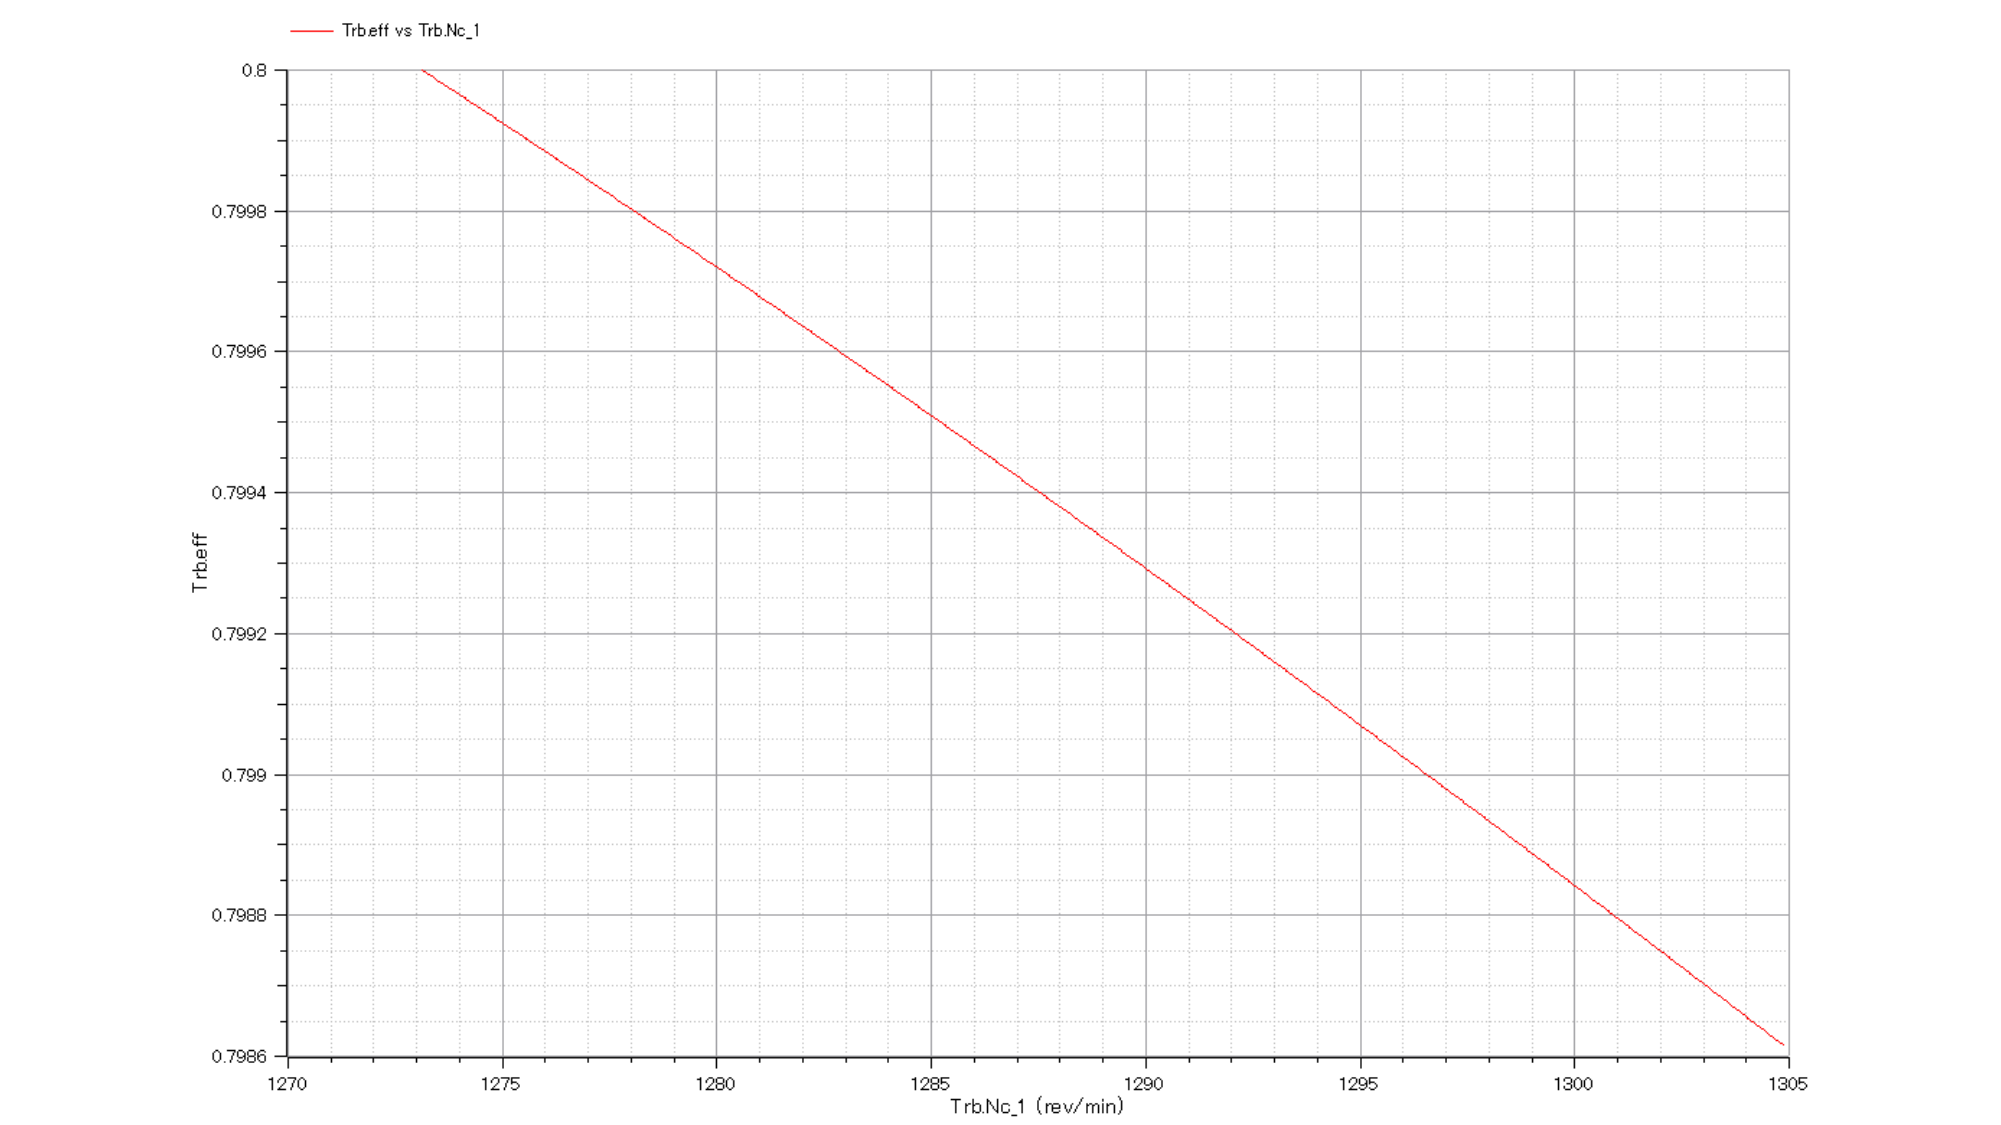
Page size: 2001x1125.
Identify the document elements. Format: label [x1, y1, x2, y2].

picture [181, 0, 1819, 1125]
